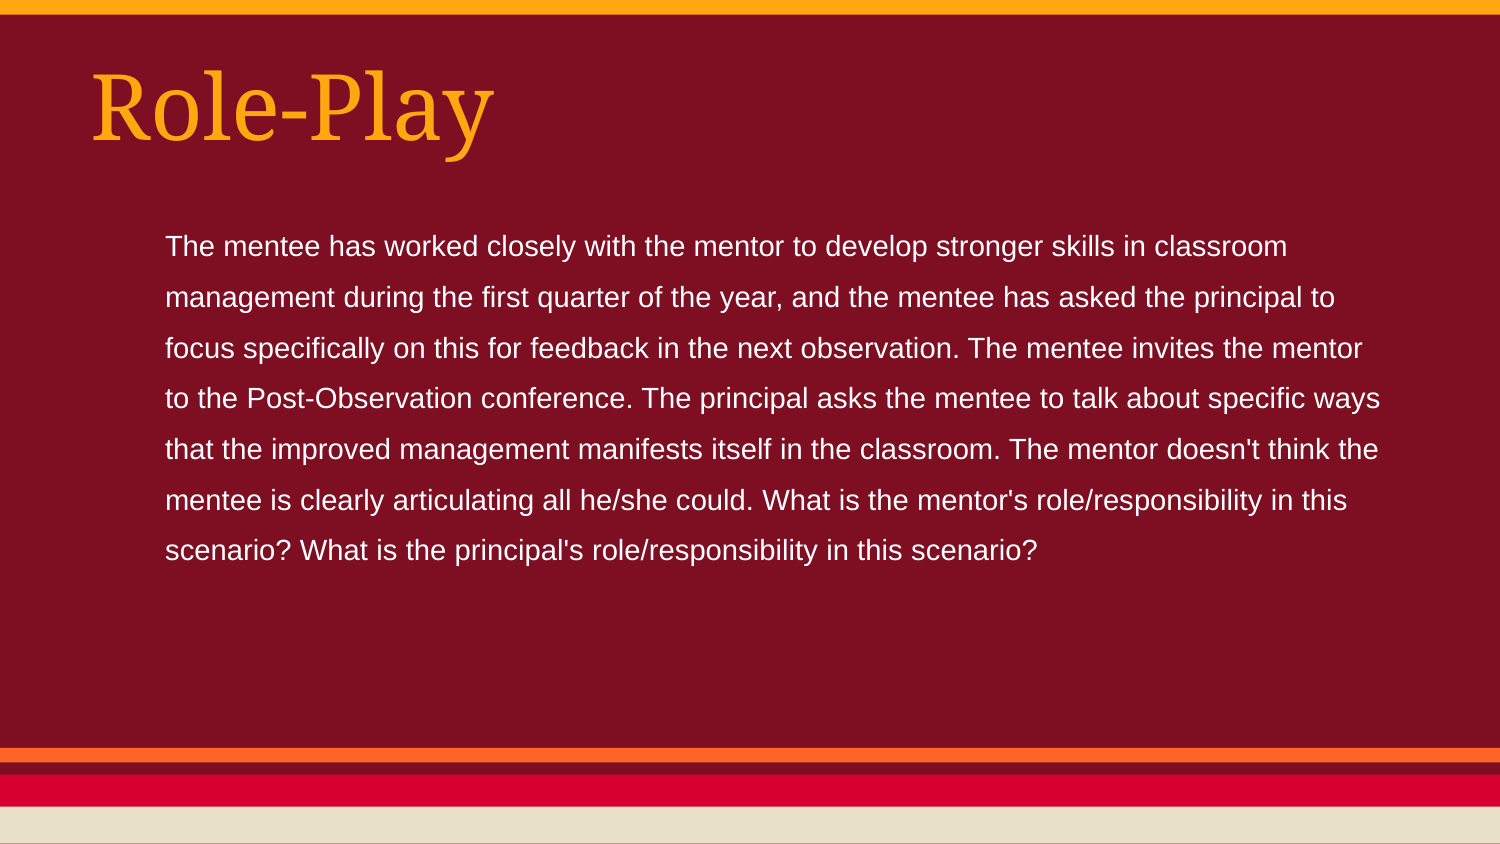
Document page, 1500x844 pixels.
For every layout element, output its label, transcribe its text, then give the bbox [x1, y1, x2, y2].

title Role-Play [75, 33, 1425, 175]
list The mentee has worked closely with the mentor to develop stronger skills in classroom management during the first quarter of the year, and the mentee has asked the principal to focus specifically on this for feedback in the next observation. The mentee invites the mentor to the Post-Observation conference. The principal asks the mentee to talk about specific ways that the improved management manifests itself in the classroom. The mentor doesn't think the mentee is clearly articulating all he/she could. What is the mentor's role/responsibility in this scenario? What is the principal's role/responsibility in this scenario? [75, 196, 1425, 733]
